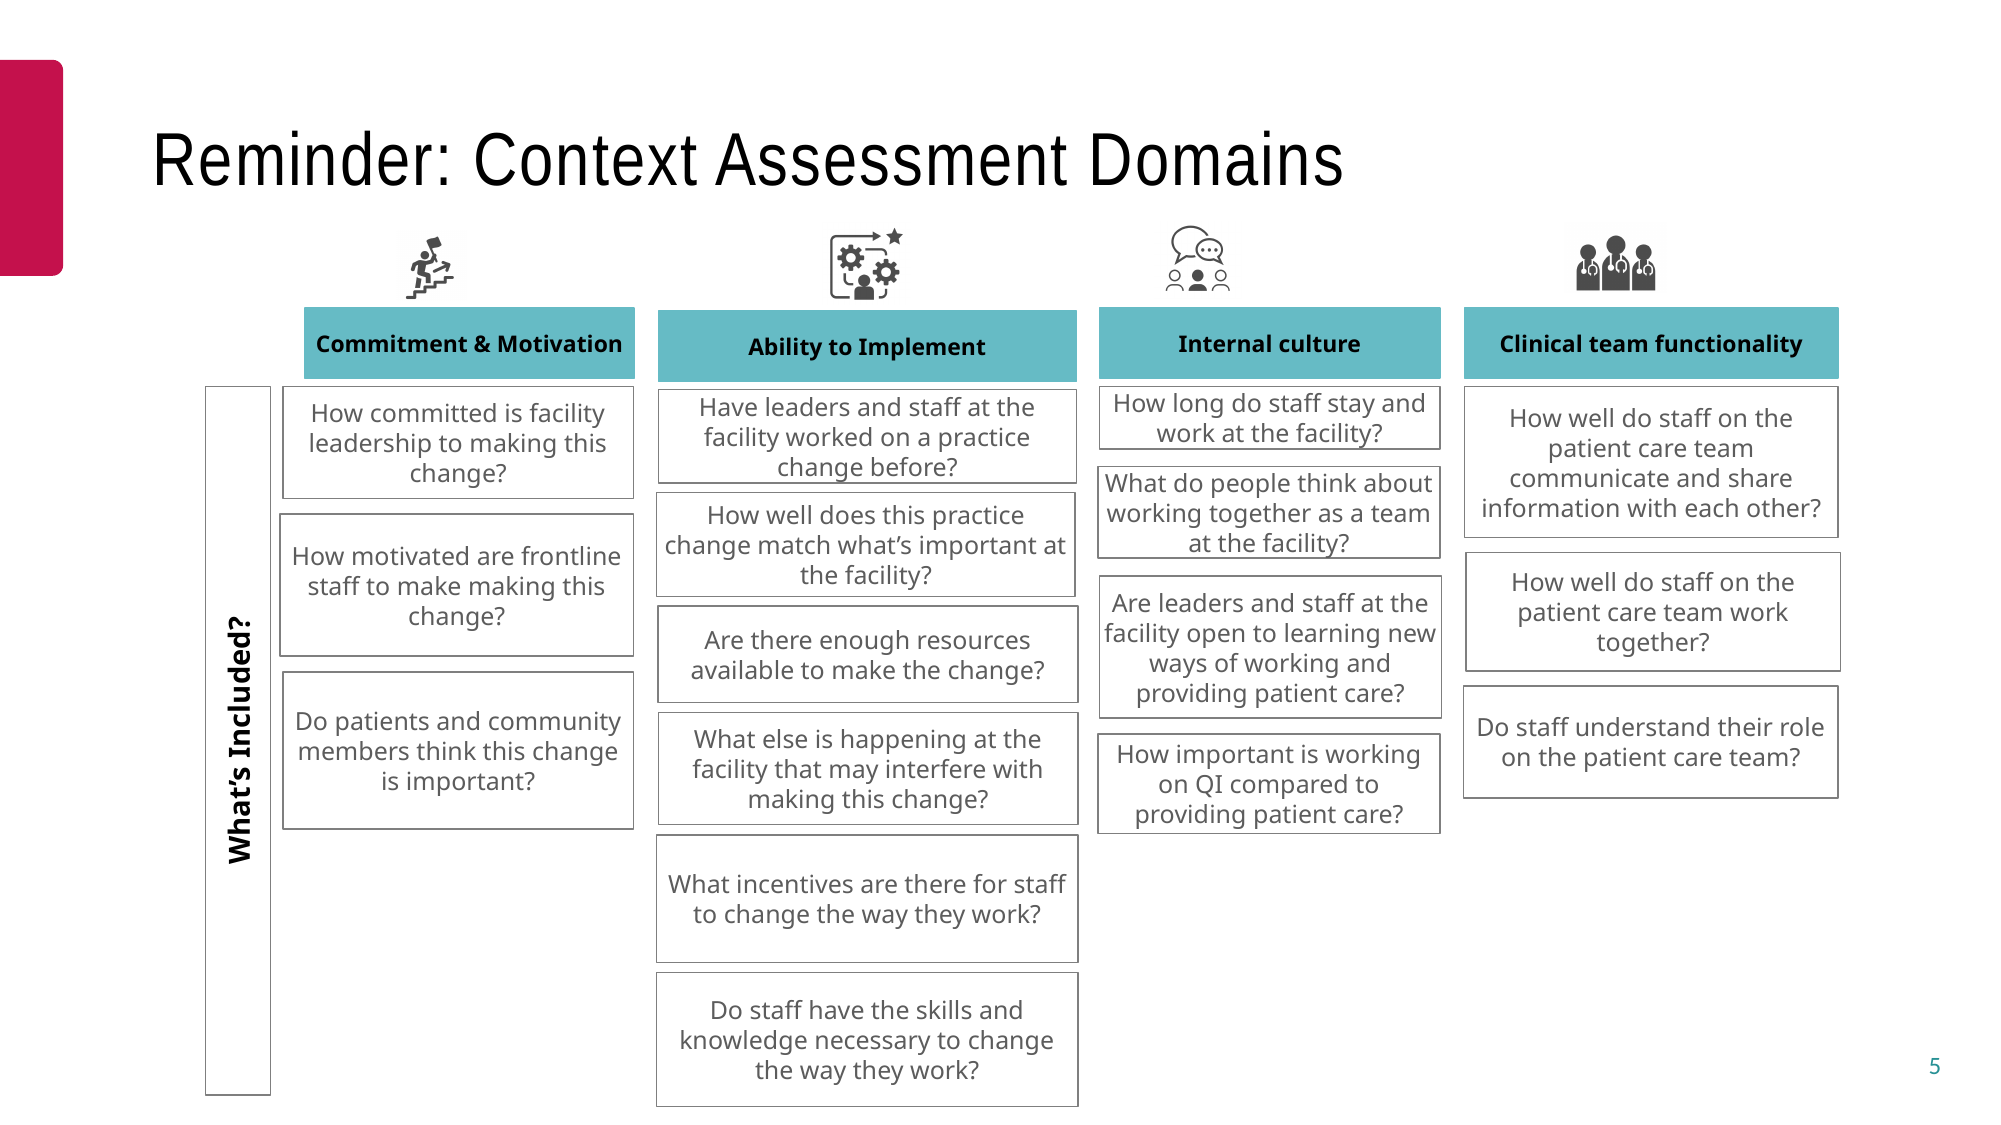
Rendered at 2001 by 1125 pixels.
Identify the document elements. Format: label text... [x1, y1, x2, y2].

text_box How well do staff on the patient care team communicate and share information with each other? [1464, 386, 1839, 538]
text_box What’s Included? [205, 386, 271, 1096]
text_box Ability to Implement [658, 311, 1077, 382]
text_box What do people think about working together as a team at the facility? [1098, 466, 1441, 558]
picture [1564, 222, 1667, 293]
text_box Are there enough resources available to make the change? [657, 606, 1078, 703]
text_box How well does this practice change match what’s important at the facility? [656, 492, 1076, 597]
text_box What else is happening at the facility that may interfere with making this change? [658, 712, 1078, 825]
text_box Do staff have the skills and knowledge necessary to change the way they work? [656, 972, 1078, 1107]
text_box Have leaders and staff at the facility worked on a practice change before? [658, 389, 1077, 483]
text_box Internal culture [1099, 307, 1441, 379]
text_box How well do staff on the patient care team work together? [1465, 552, 1841, 672]
text_box Clinical team functionality [1464, 307, 1839, 379]
text_box Are leaders and staff at the facility open to learning new ways of working and providing patient care? [1099, 576, 1442, 718]
text_box How long do staff stay and work at the facility? [1099, 386, 1441, 449]
picture [822, 222, 911, 305]
text_box Do patients and community members think this change is important? [283, 671, 634, 830]
text_box What incentives are there for staff to change the way they work? [656, 835, 1078, 963]
title Reminder: Context Assessment Domains [137, 52, 1863, 270]
text_box How important is working on QI compared to providing patient care? [1098, 733, 1441, 834]
text_box How motivated are frontline staff to make making this change? [279, 514, 634, 657]
slide_number 5 [1840, 1035, 1957, 1096]
text_box How committed is facility leadership to making this change? [282, 386, 634, 499]
text_box Do staff understand their role on the patient care team? [1463, 685, 1839, 798]
text_box Commitment & Motivation [305, 308, 634, 379]
picture [396, 230, 467, 301]
picture [1154, 221, 1243, 299]
